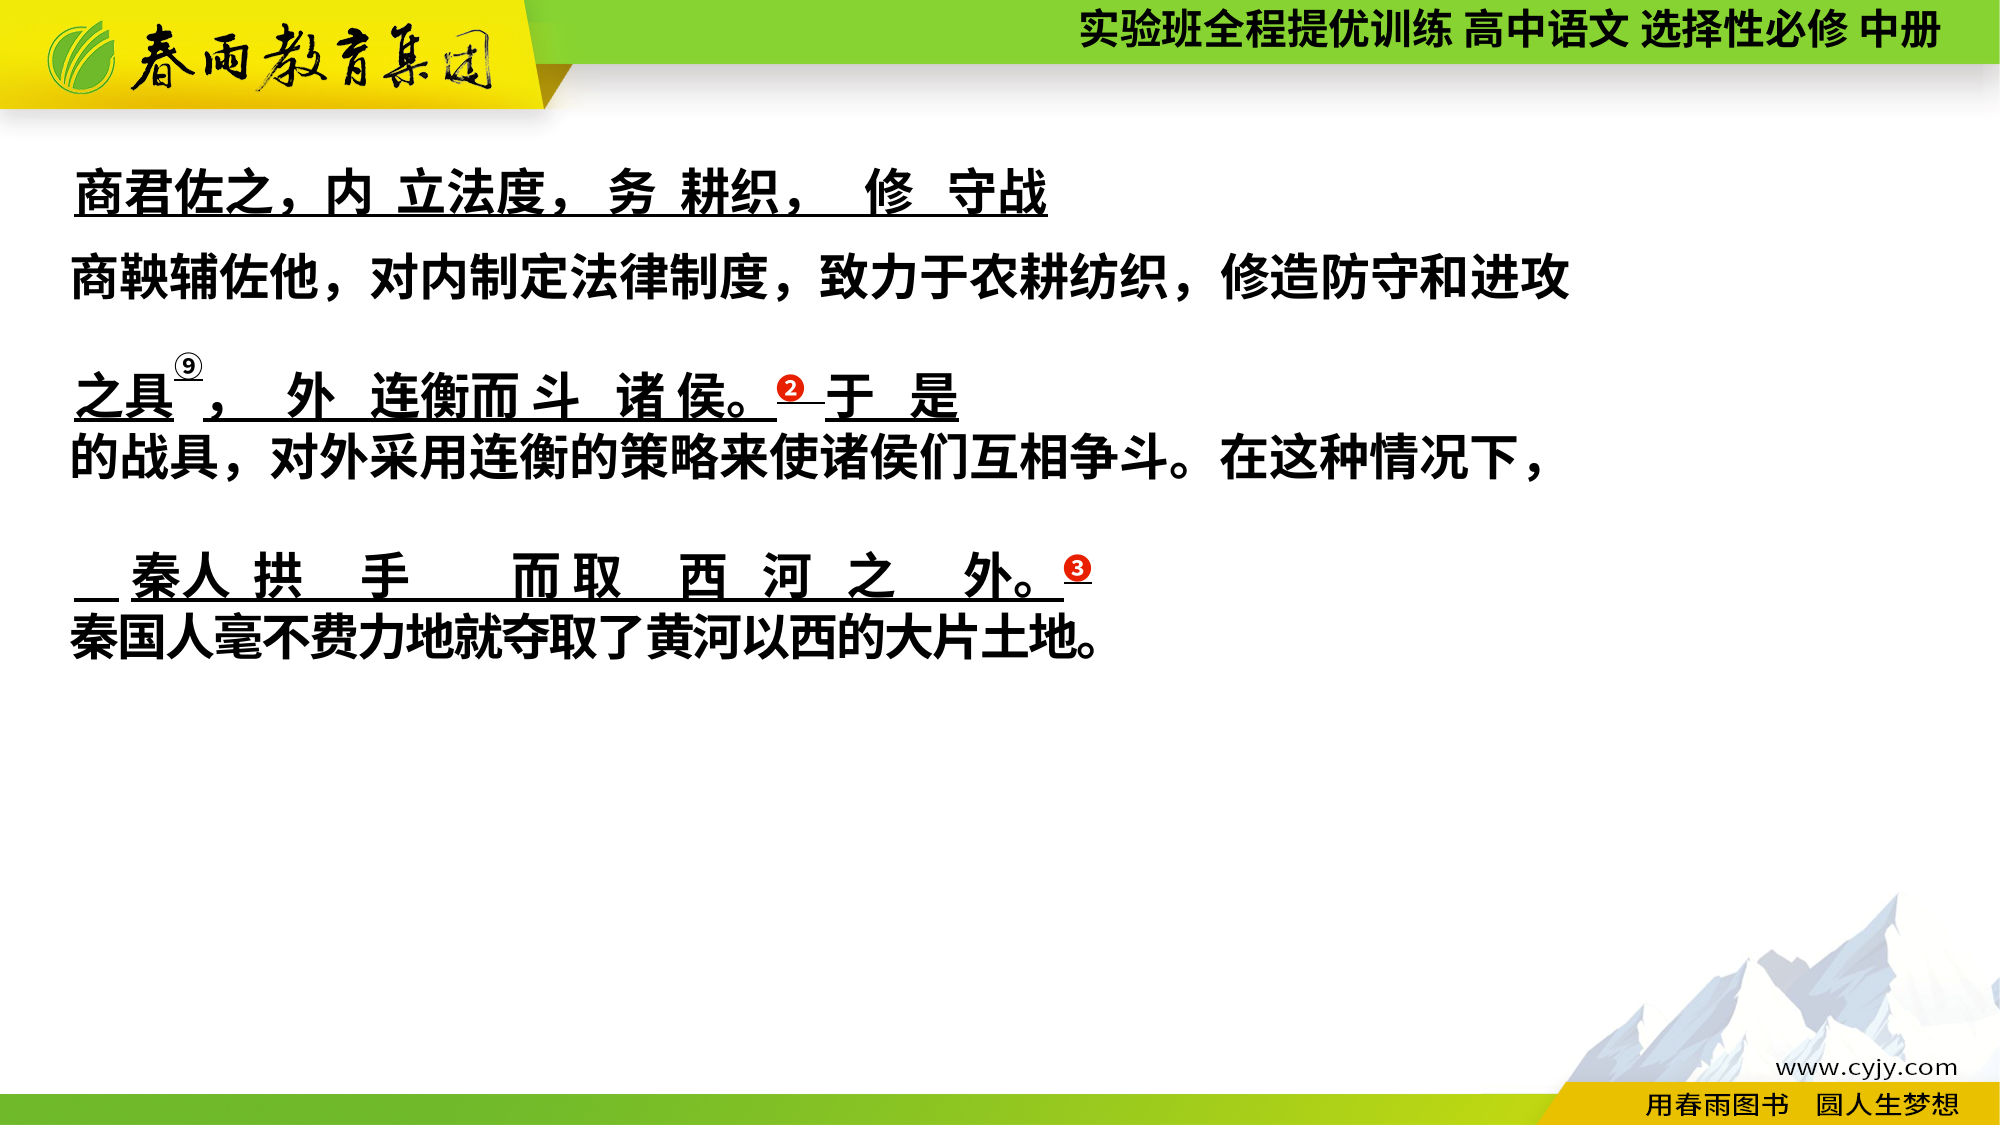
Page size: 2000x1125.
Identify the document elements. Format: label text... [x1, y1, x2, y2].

text_box 商鞅辅佐他，对内制定法律制度，致力于农耕纺织，修造防守和进攻 的战具，对外采用连衡的策略来使诸侯们互相争斗。在这种情况下， 秦国人毫不费力地就夺取了黄河以西的大片土地。 [54, 208, 1939, 673]
picture [0, 0, 2000, 1125]
